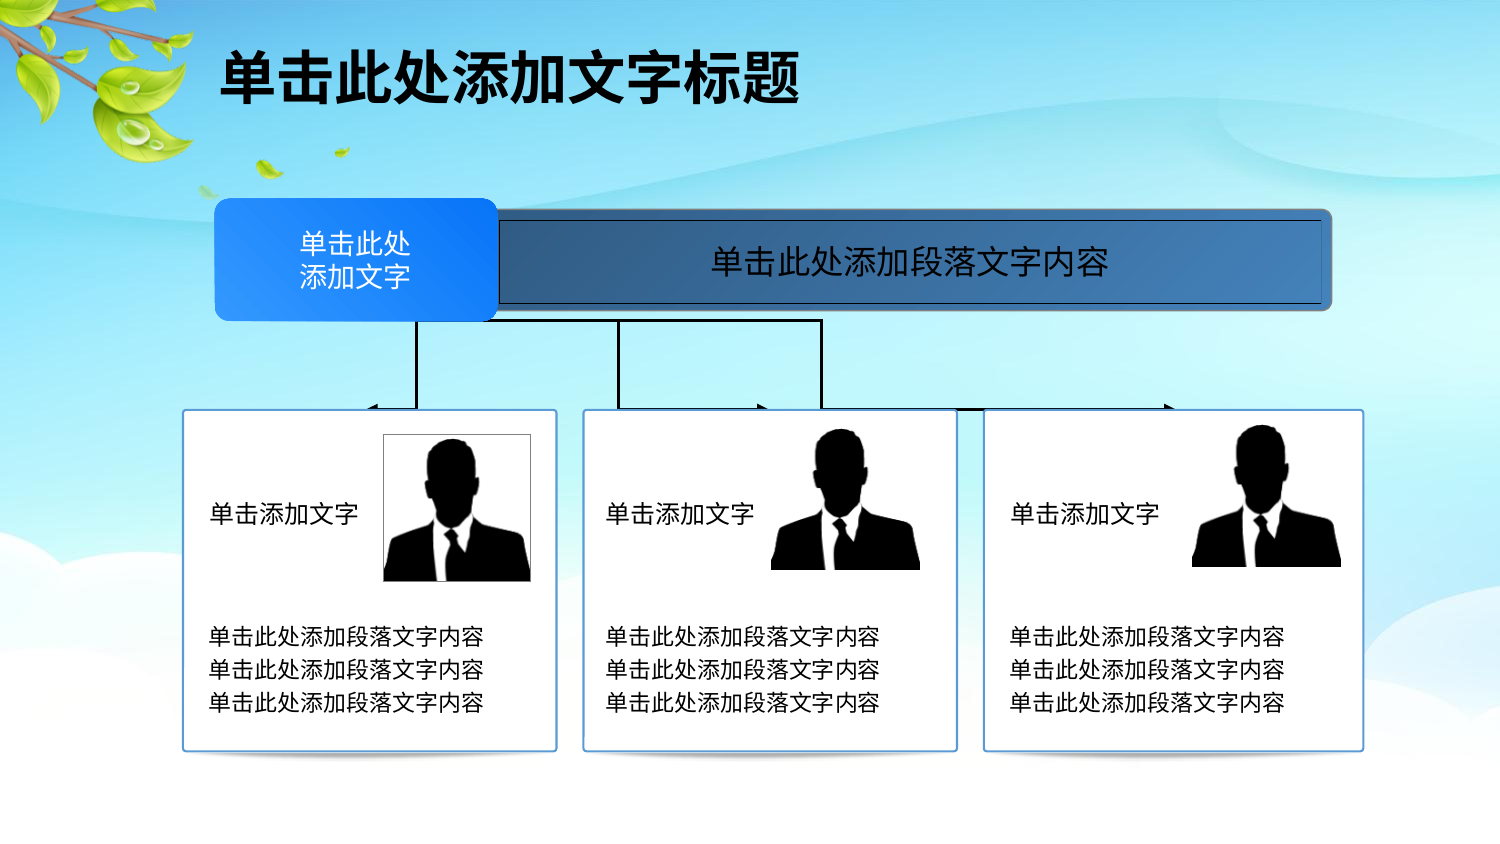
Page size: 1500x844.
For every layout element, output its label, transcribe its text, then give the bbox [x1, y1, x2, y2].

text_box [583, 409, 957, 768]
picture [0, 0, 1500, 844]
text_box 单击此处 添加文字 [214, 198, 497, 322]
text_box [365, 320, 1178, 410]
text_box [456, 209, 1332, 311]
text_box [983, 409, 1364, 768]
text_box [182, 409, 557, 768]
